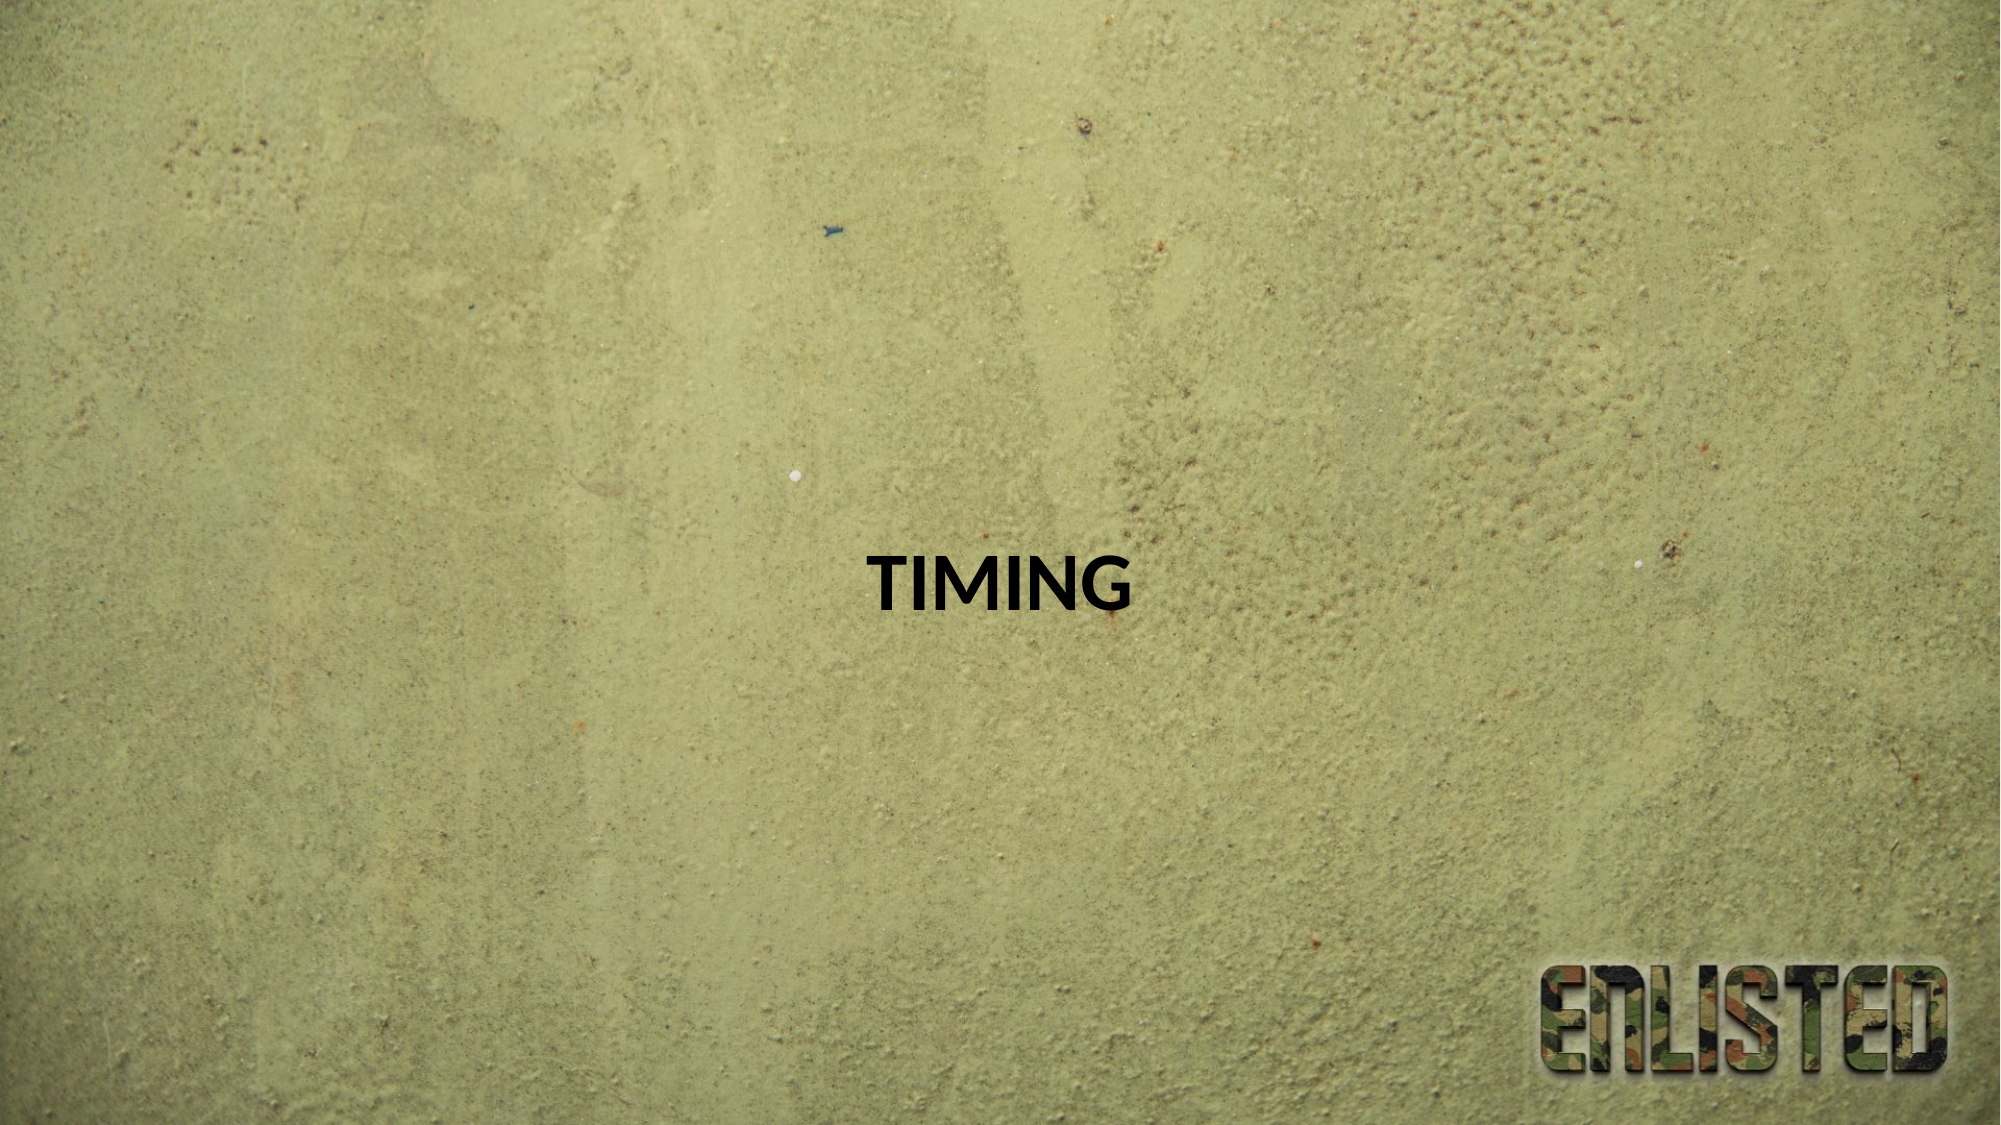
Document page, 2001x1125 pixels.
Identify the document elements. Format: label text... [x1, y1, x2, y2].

picture [0, 0, 2001, 1125]
list TIMING [137, 299, 1863, 1014]
